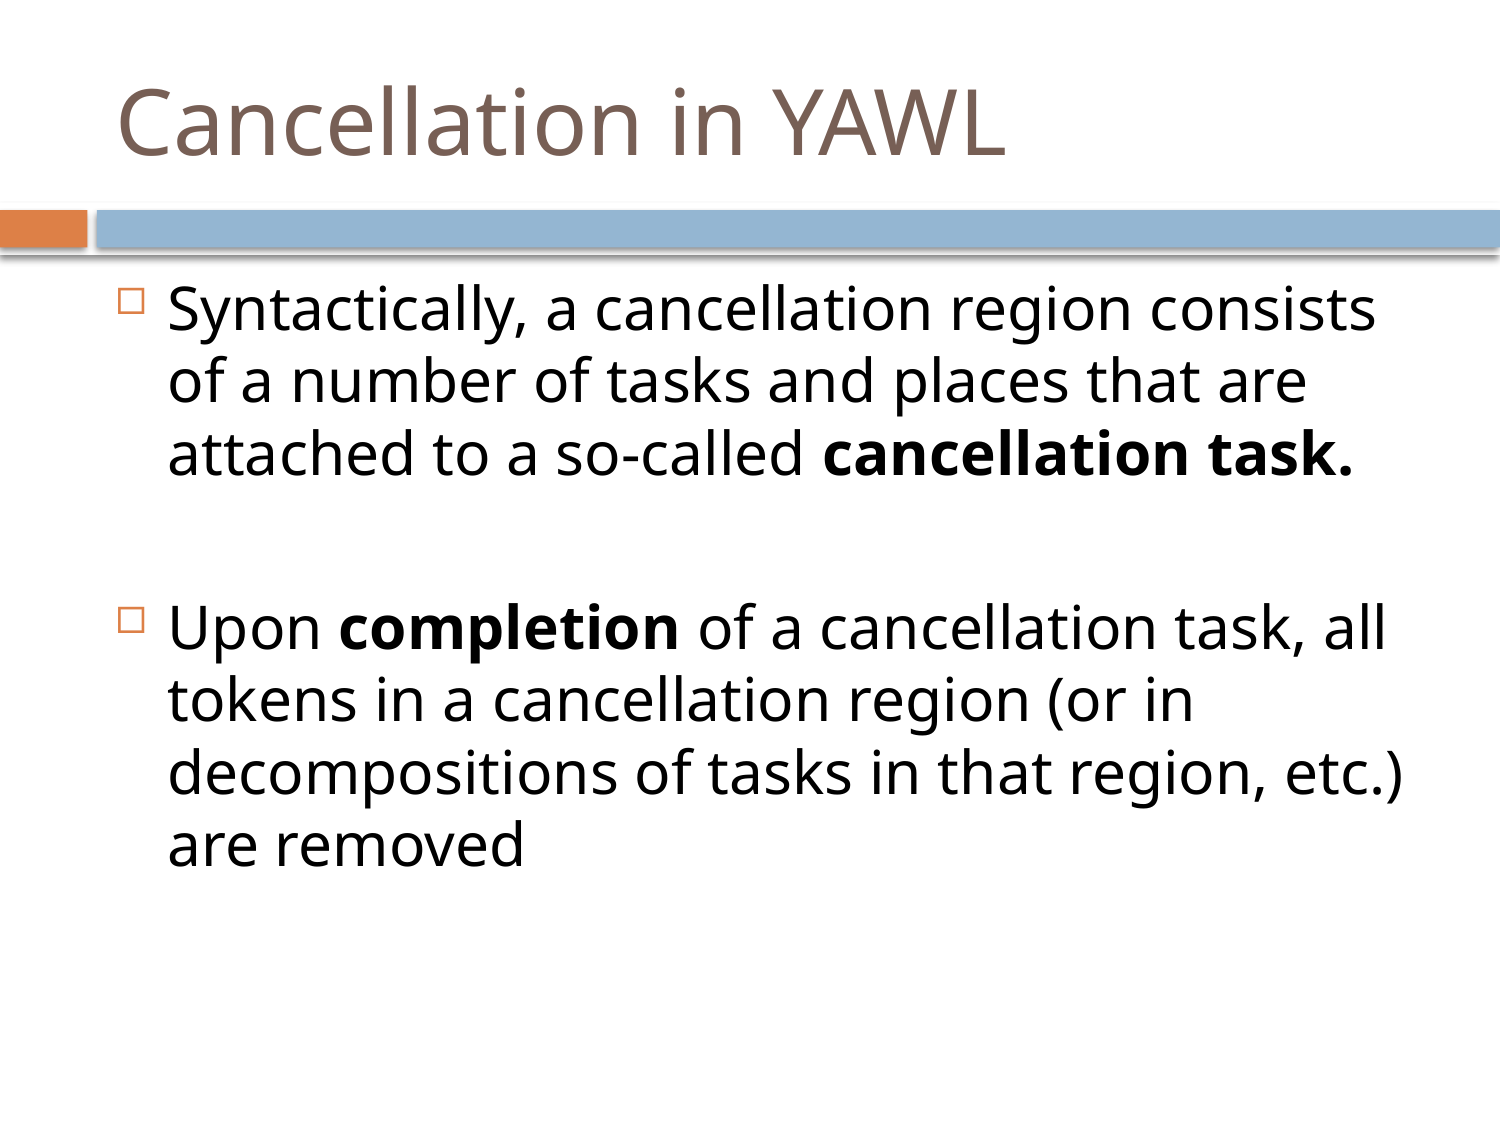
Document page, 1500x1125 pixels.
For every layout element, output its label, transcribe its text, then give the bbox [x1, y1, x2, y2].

list Syntactically, a cancellation region consists of a number of tasks and places that are attached to a so-called cancellation task. Upon completion of a cancellation task, all tokens in a cancellation region (or in decompositions of tasks in that region, etc.) are removed [100, 262, 1438, 1000]
title Cancellation in YAWL [100, 37, 1438, 200]
